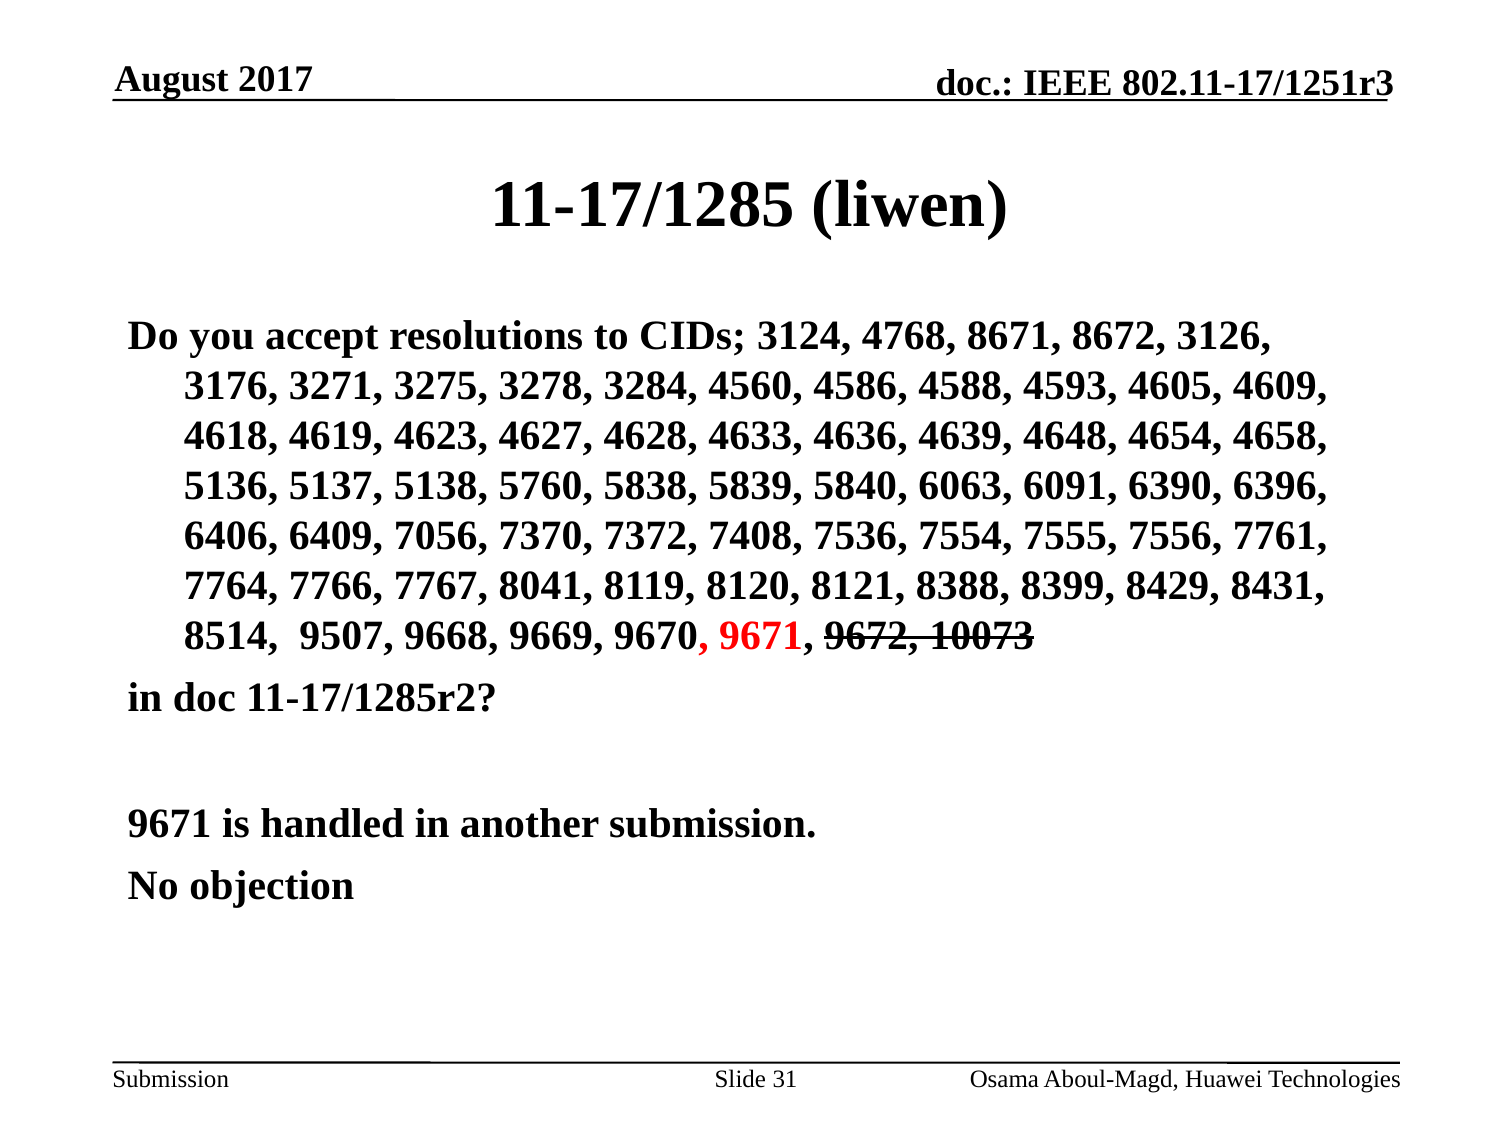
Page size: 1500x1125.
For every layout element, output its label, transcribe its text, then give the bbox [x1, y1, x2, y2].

footer Osama Aboul-Magd, Huawei Technologies [878, 1061, 1402, 1093]
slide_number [114, 54, 423, 100]
slide_number Slide 31 [712, 1061, 800, 1123]
list Do you accept resolutions to CIDs; 3124, 4768, 8671, 8672, 3126, 3176, 3271, 3275, 3278, 3284, 4560, 4586, 4588, 4593, 4605, 4609, 4618, 4619, 4623, 4627, 4628, 4633, 4636, 4639, 4648, 4654, 4658, 5136, 5137, 5138, 5760, 5838, 5839, 5840, 6063, 6091, 6390, 6396, 6406, 6409, 7056, 7370, 7372, 7408, 7536, 7554, 7555, 7556, 7761, 7764, 7766, 7767, 8041, 8119, 8120, 8121, 8388, 8399, 8429, 8431, 8514, 9507, 9668, 9669, 9670, 9671, 9672, 10073 in doc 11-17/1285r2? 9671 is handled in another submission. No objection [112, 299, 1388, 975]
title 11-17/1285 (liwen) [112, 112, 1388, 288]
